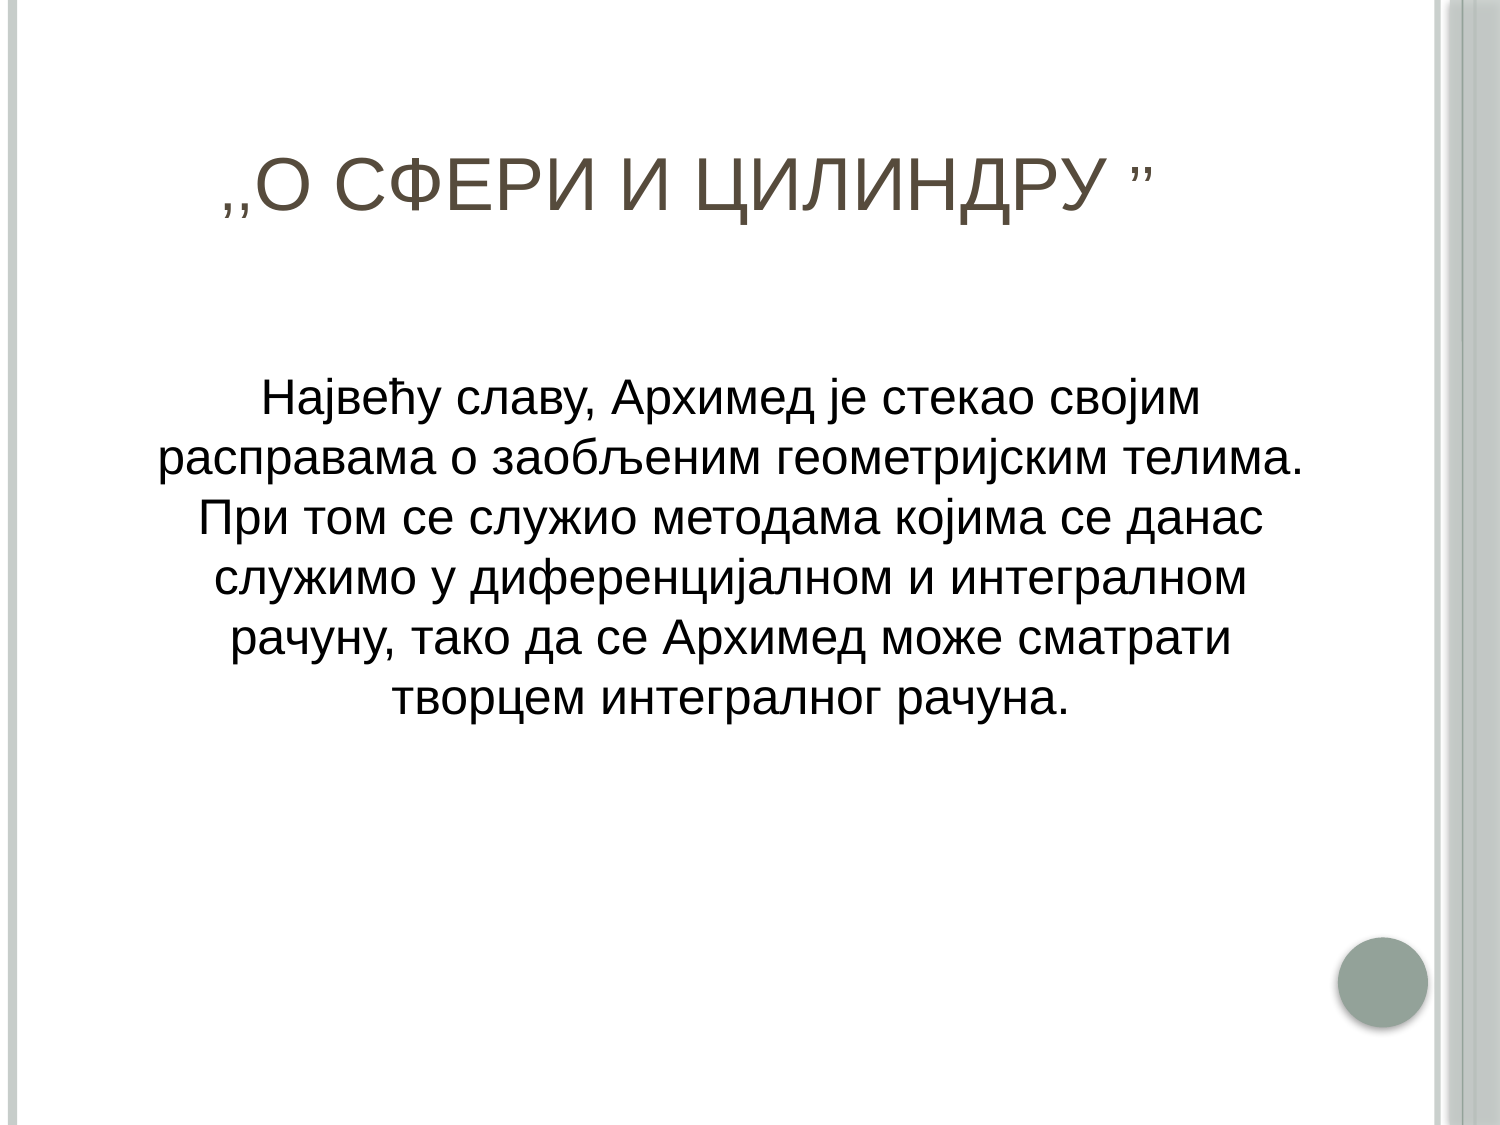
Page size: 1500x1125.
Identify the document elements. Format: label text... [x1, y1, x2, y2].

text_box Највећу славу, Архимед је стекао својим расправама о заобљеним геометријским телима. При том се служио методама којима се данас служимо у диференцијалном и интегралном рачуну, тако да се Архимед може сматрати творцем интегралног рачуна. [124, 312, 1338, 733]
title ,,О сфери и цилиндру ’’ [75, 45, 1300, 233]
